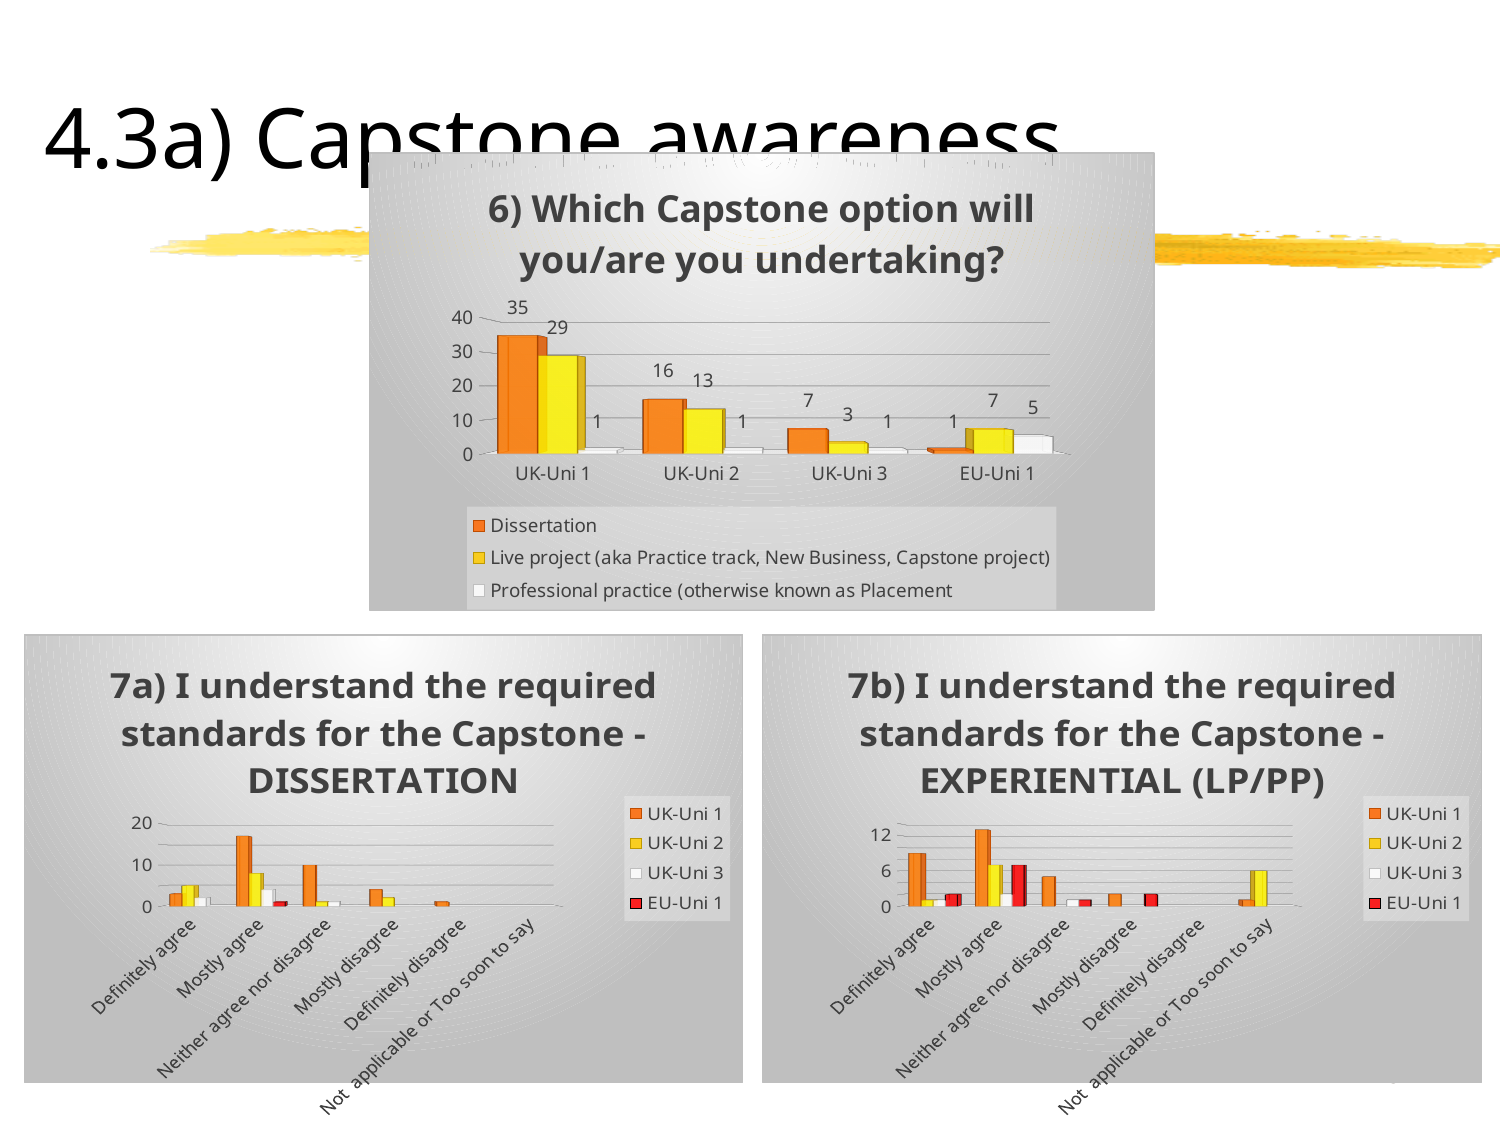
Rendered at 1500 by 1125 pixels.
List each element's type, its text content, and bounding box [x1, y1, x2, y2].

chart [23, 633, 744, 1121]
chart [761, 633, 1483, 1121]
picture [1156, 215, 1500, 279]
title 4.3a) Capstone awareness [29, 5, 1305, 193]
chart [368, 152, 1156, 611]
picture [150, 215, 368, 279]
